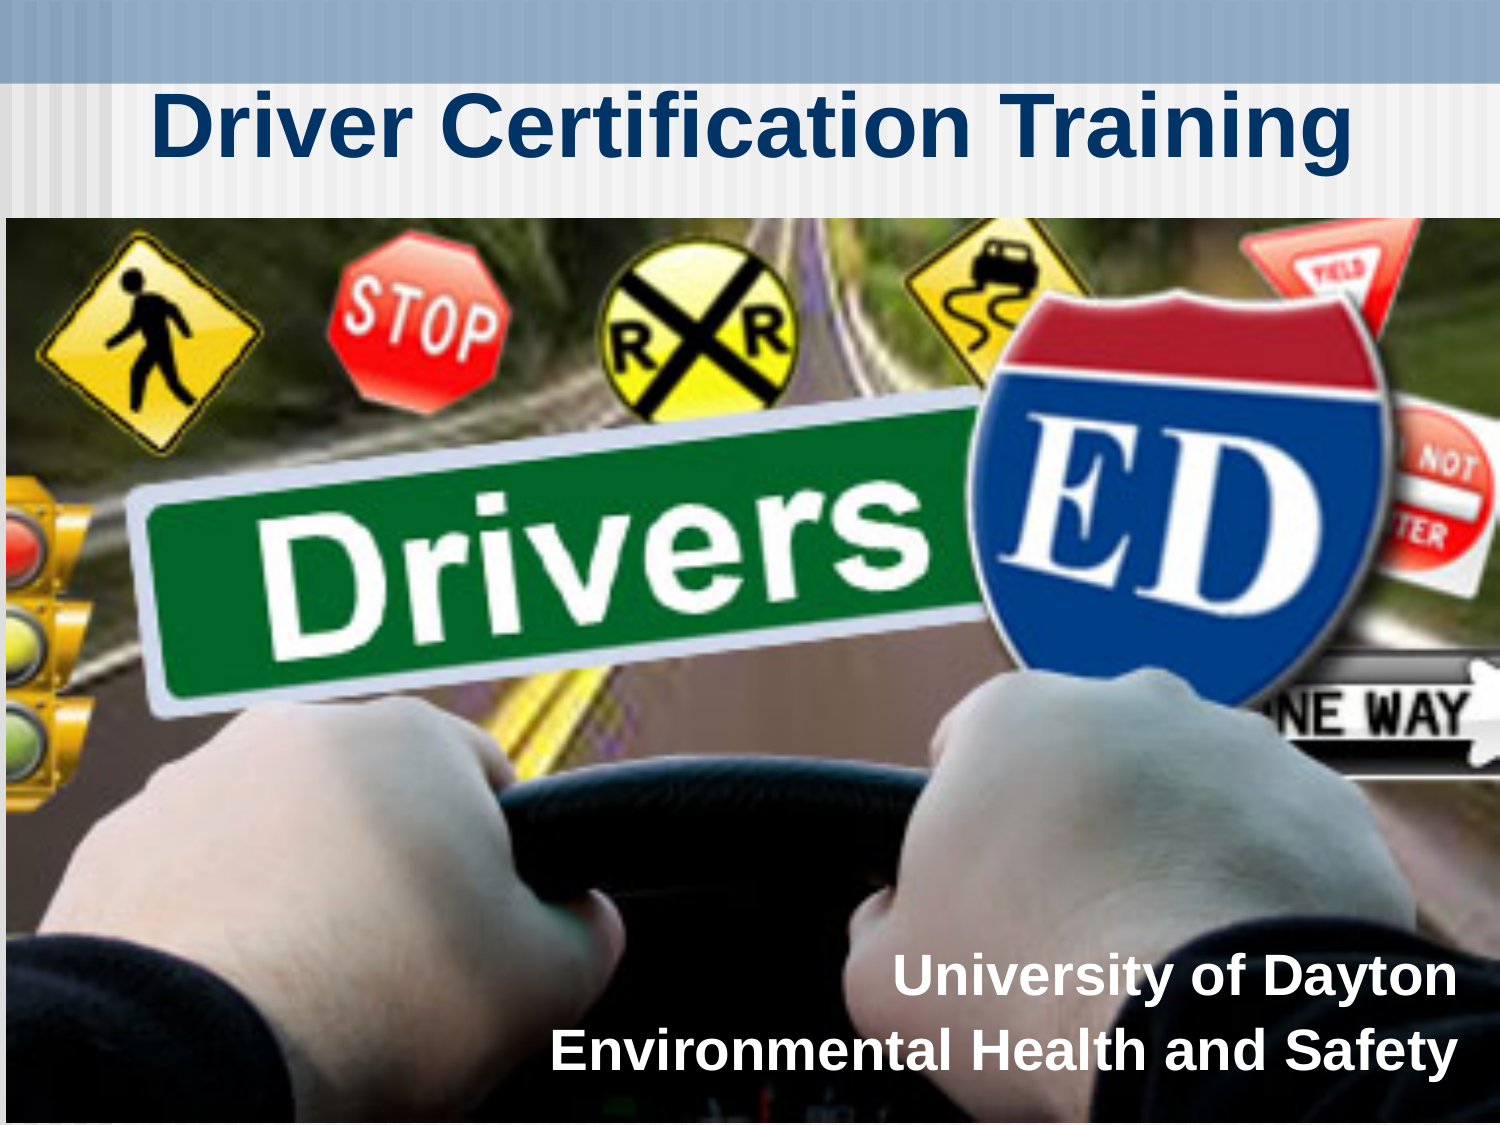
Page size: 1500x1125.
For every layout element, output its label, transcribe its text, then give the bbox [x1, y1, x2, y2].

title Driver Certification Training [123, 58, 1384, 184]
picture [6, 218, 1500, 1123]
